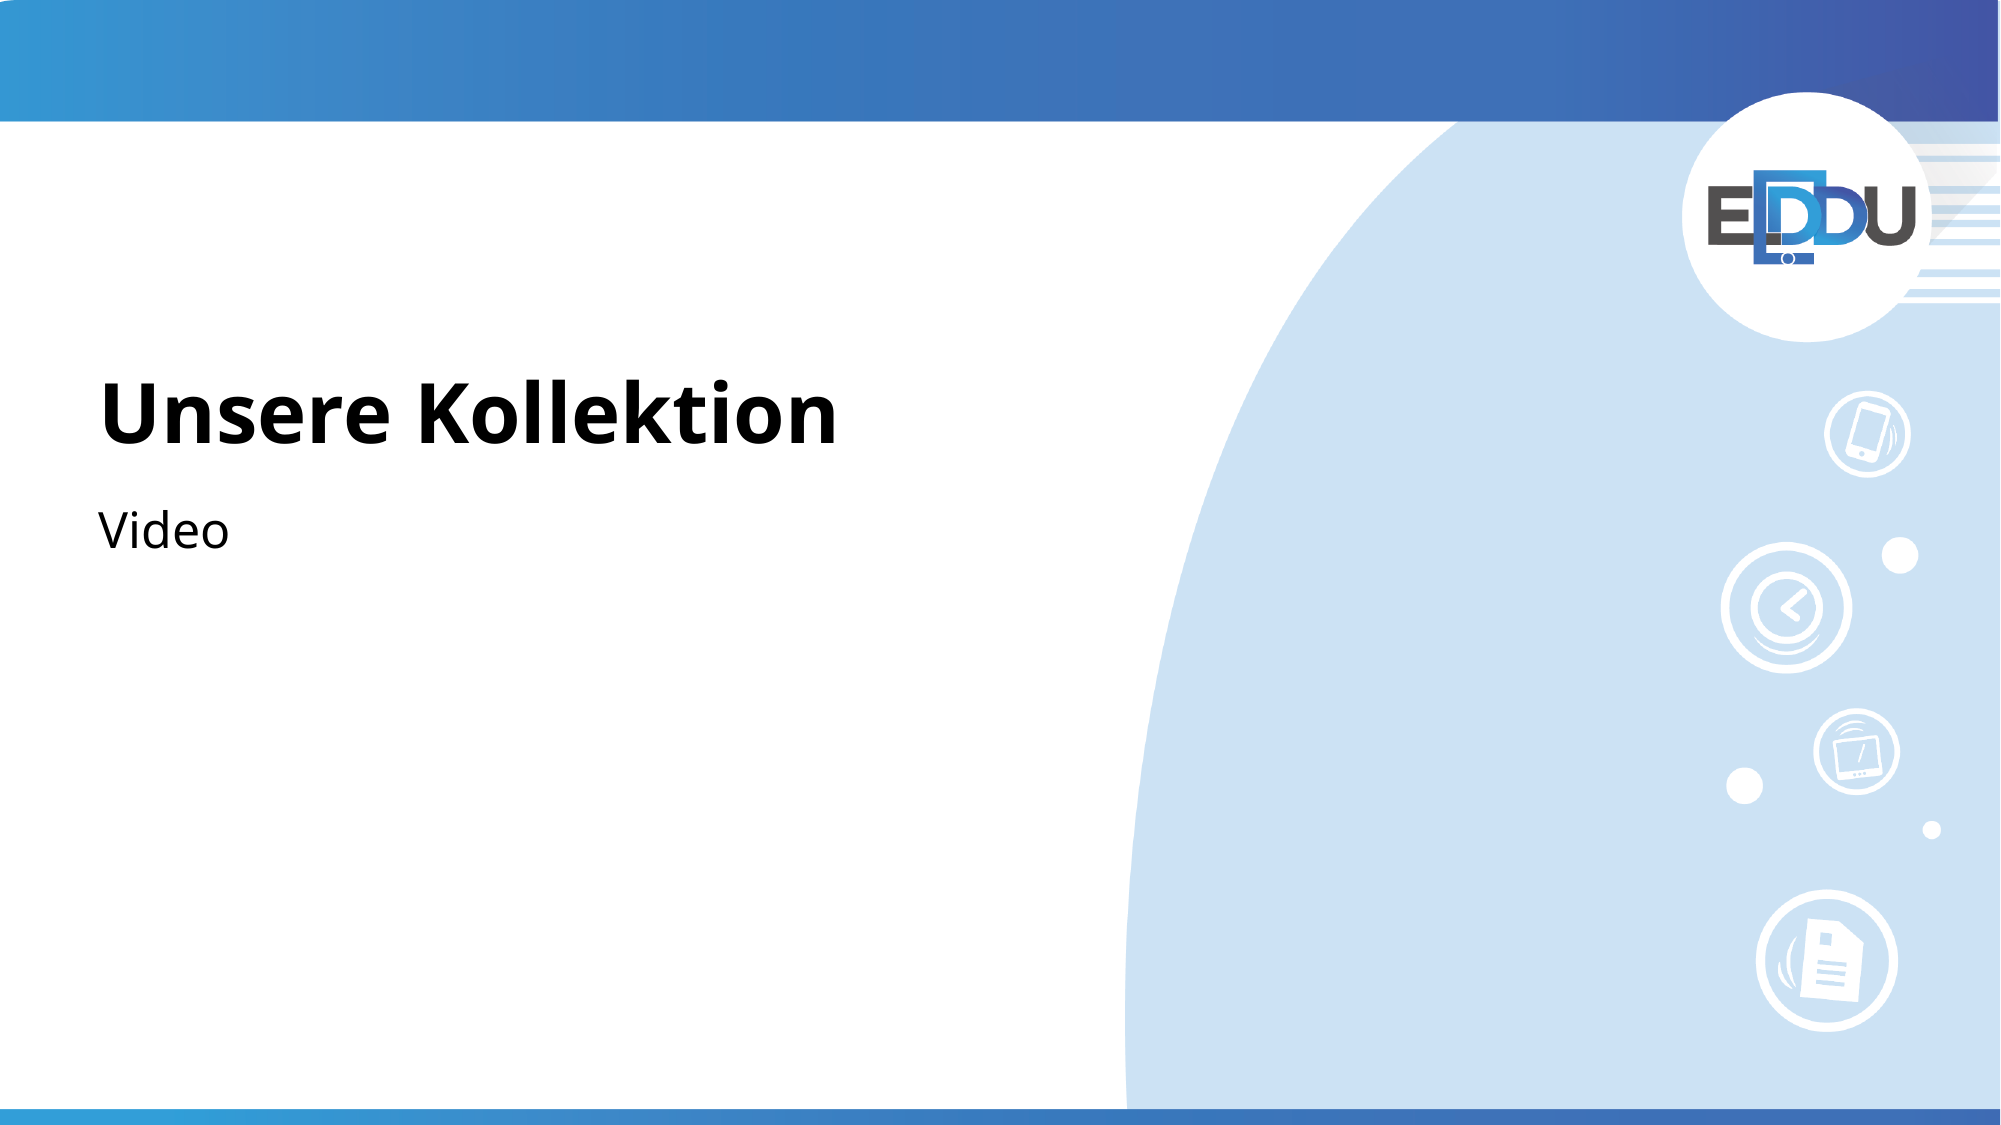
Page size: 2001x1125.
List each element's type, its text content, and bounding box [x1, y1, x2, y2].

picture [0, 0, 2001, 1125]
subtitle Video [83, 498, 1584, 661]
title Unsere Kollektion [83, 195, 1584, 470]
